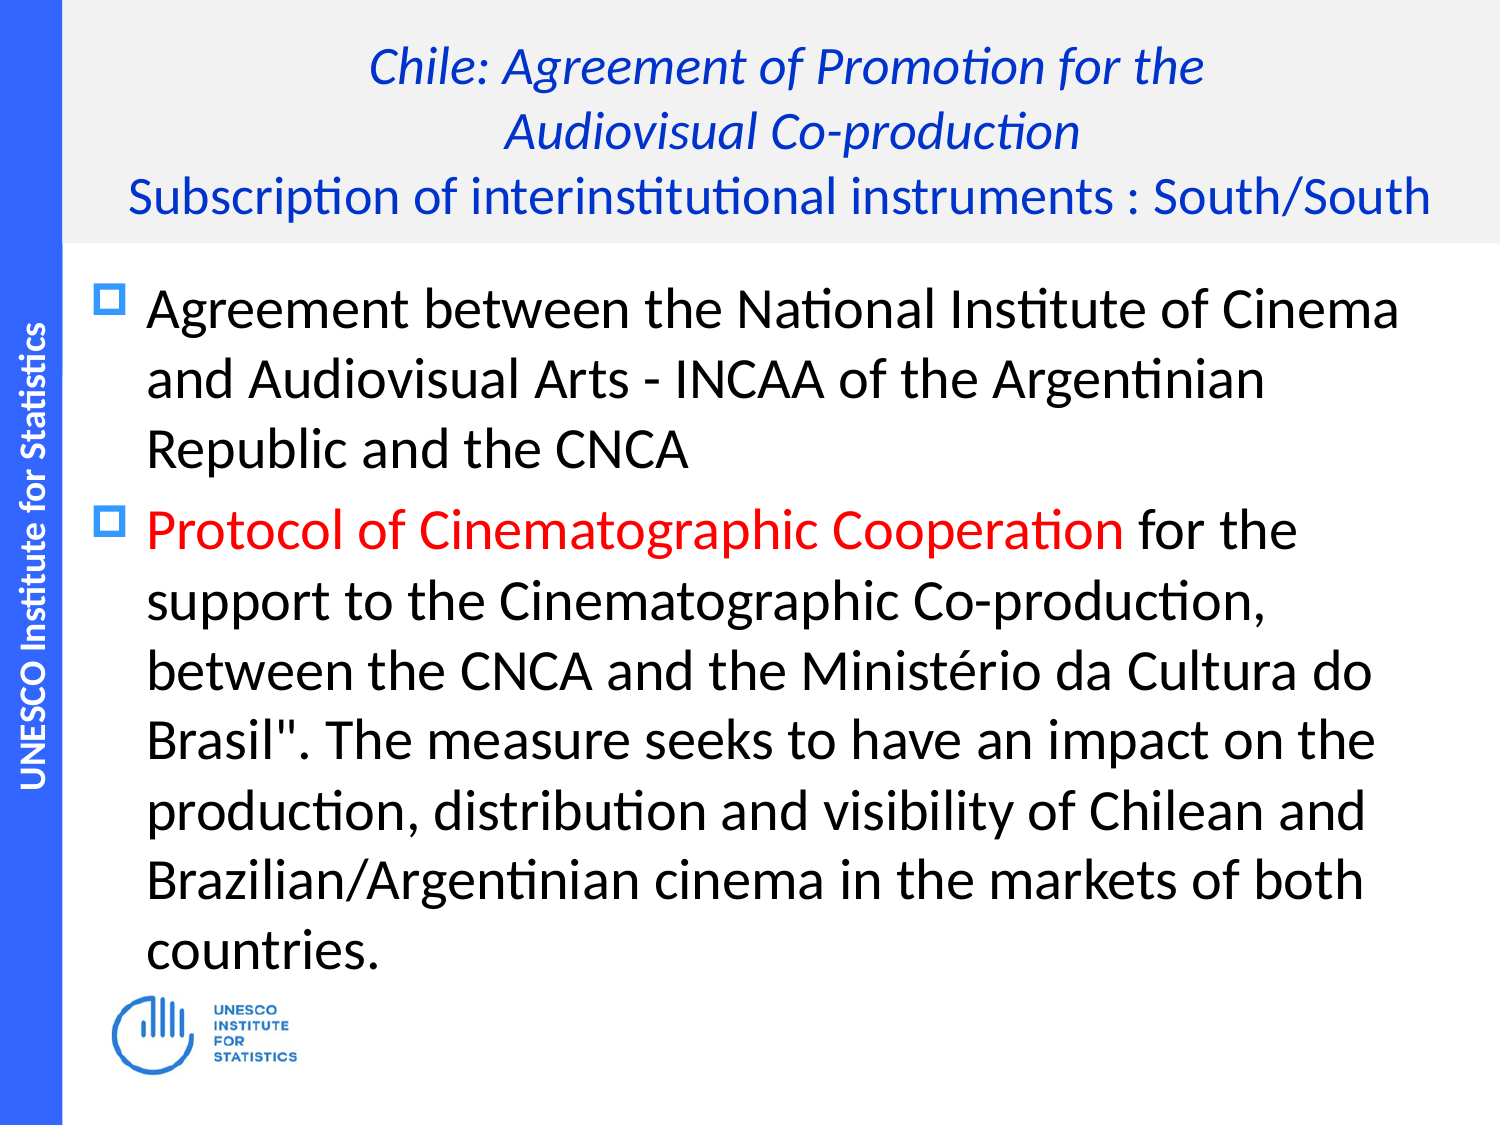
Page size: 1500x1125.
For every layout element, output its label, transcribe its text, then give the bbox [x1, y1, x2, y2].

picture [70, 964, 338, 1106]
title Chile: Agreement of Promotion for the Audiovisual Co-production Subscription of interinstitutional instruments : South/South [75, 0, 1500, 233]
list Agreement between the National Institute of Cinema and Audiovisual Arts - INCAA of the Argentinian Republic and the CNCA Protocol of Cinematographic Cooperation for the support to the Cinematographic Co-production, between the CNCA and the Ministério da Cultura do Brasil". The measure seeks to have an impact on the production, distribution and visibility of Chilean and Brazilian/Argentinian cinema in the markets of both countries. [75, 262, 1425, 1006]
